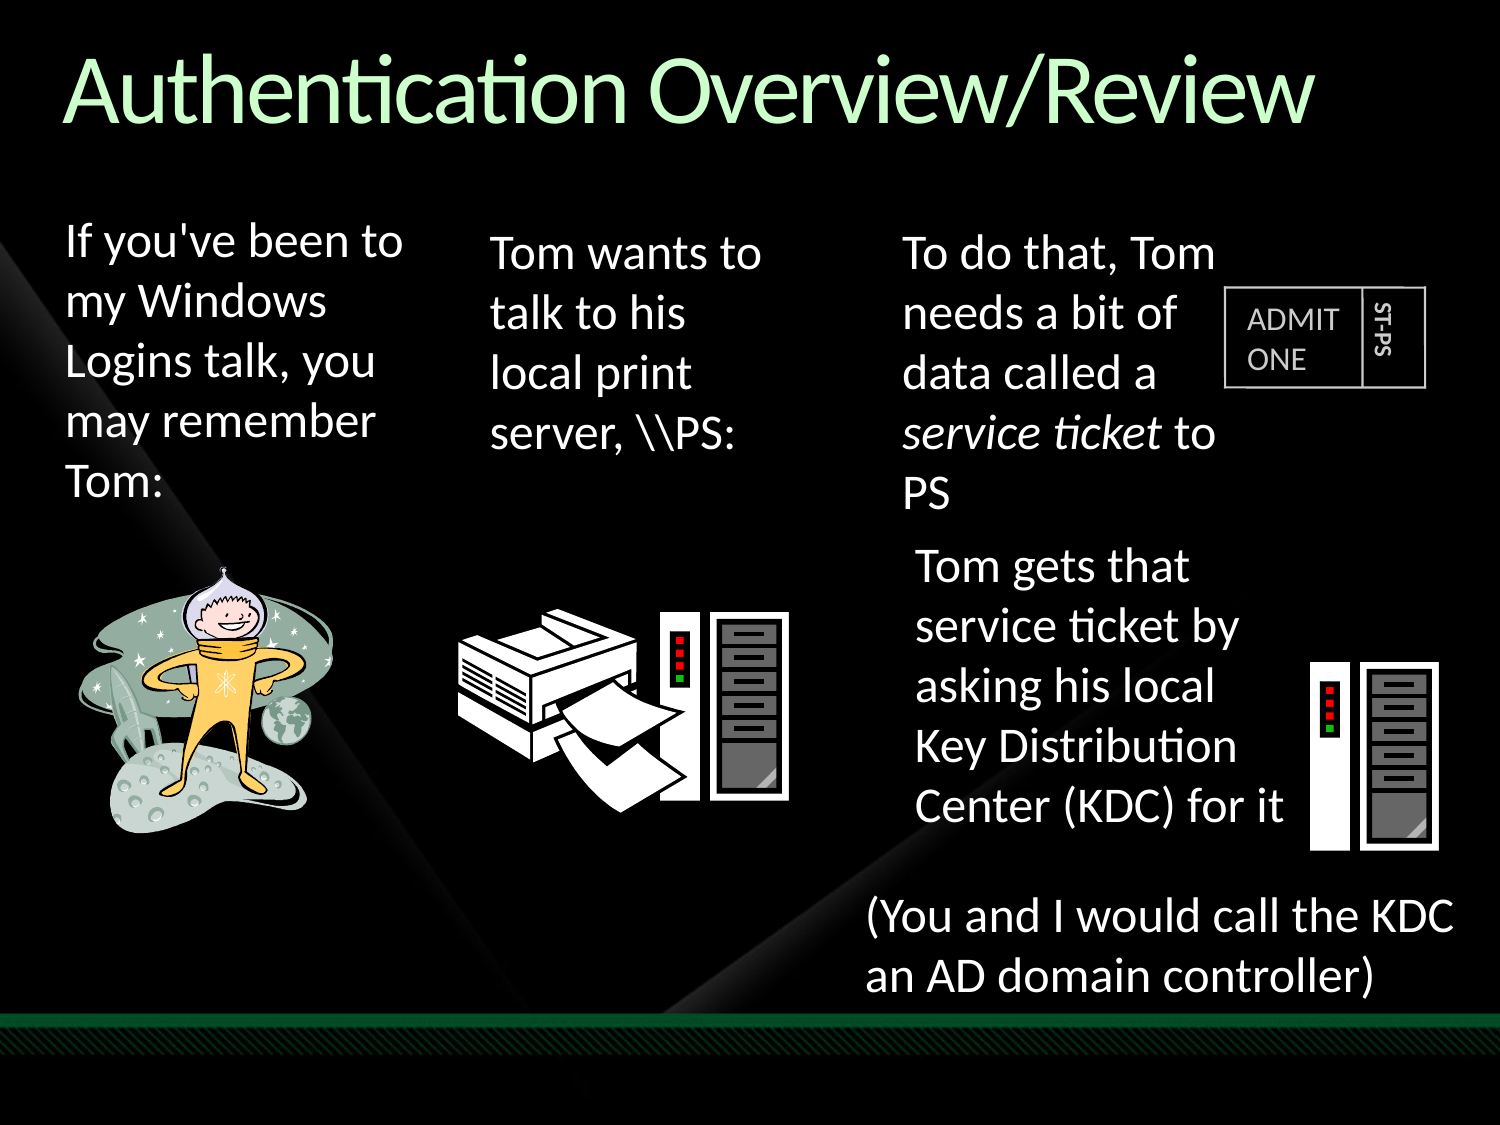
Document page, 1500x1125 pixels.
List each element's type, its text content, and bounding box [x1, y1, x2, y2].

text_box (You and I would call the KDC an AD domain controller) [849, 874, 1500, 1010]
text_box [449, 599, 801, 817]
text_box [1224, 287, 1426, 388]
text_box Tom gets that service ticket by asking his local Key Distribution Center (KDC) for it [900, 524, 1300, 840]
text_box To do that, Tom needs a bit of data called a service ticket to PS [887, 212, 1250, 528]
text_box Tom wants to talk to his local print server, \\PS: [474, 212, 788, 468]
picture [0, 0, 1500, 1125]
title Authentication Overview/Review [62, 37, 1438, 147]
text_box If you've been to my Windows Logins talk, you may remember Tom: [50, 199, 450, 515]
